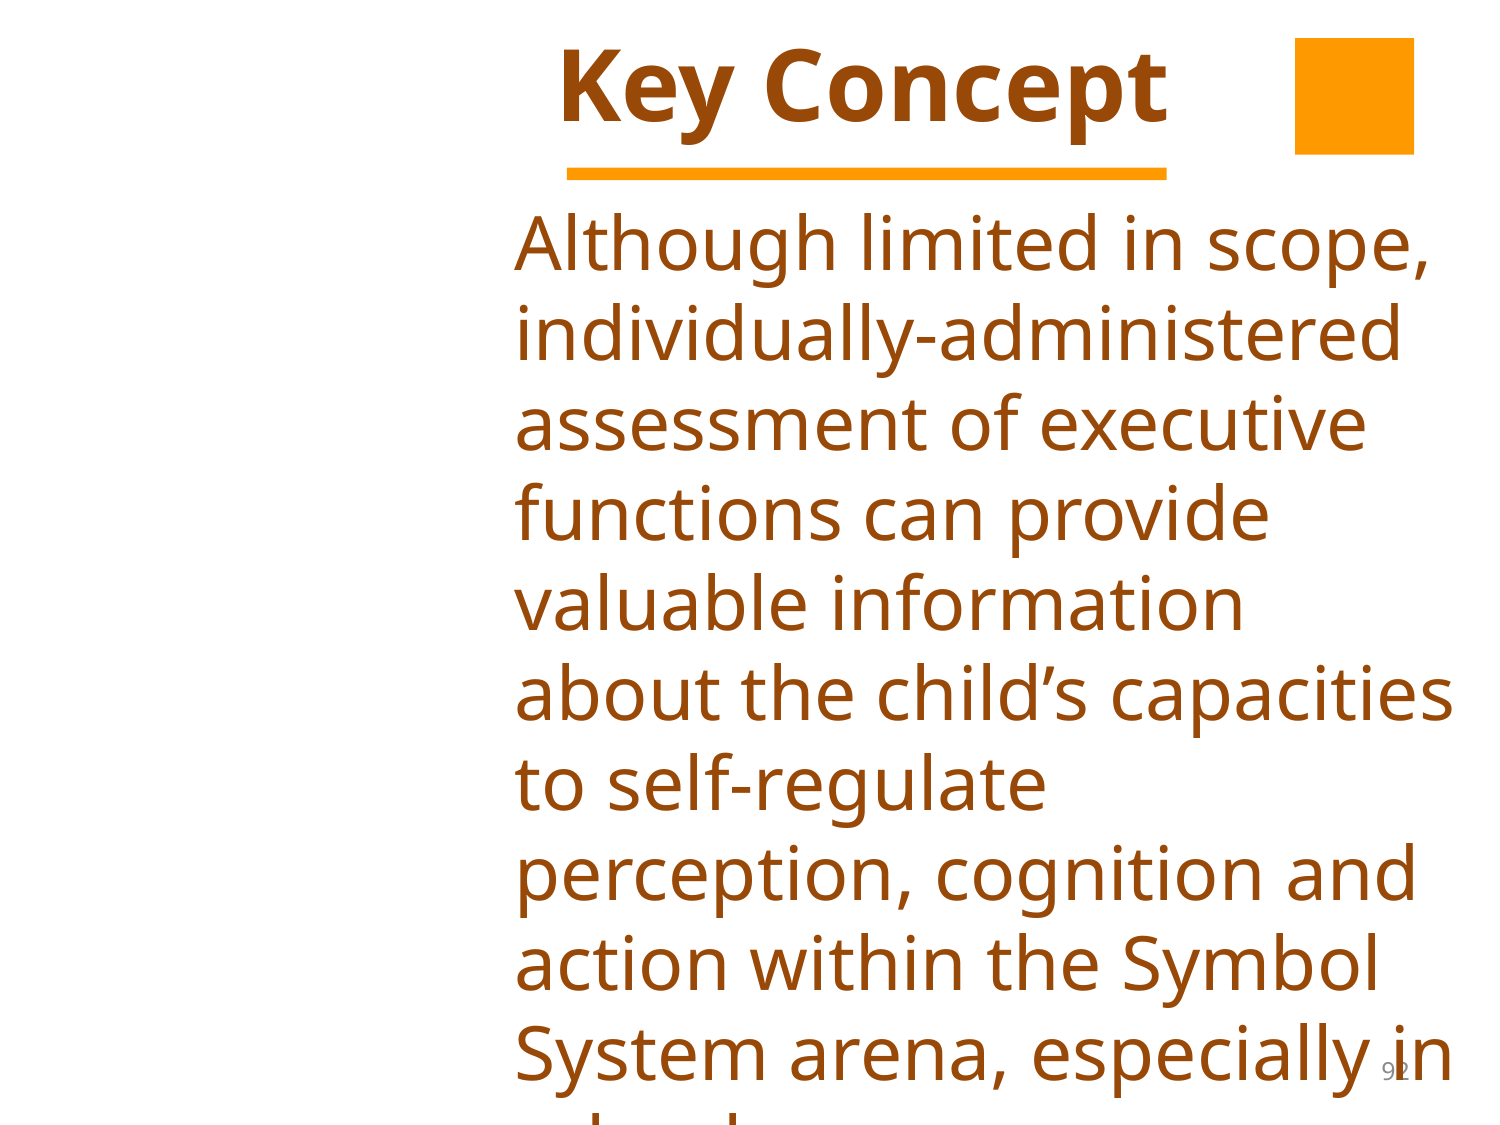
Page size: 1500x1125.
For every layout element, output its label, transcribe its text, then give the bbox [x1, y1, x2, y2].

text_box [1293, 36, 1416, 157]
text_box Key Concept [540, 14, 1186, 149]
text_box Although limited in scope, individually-administered assessment of executive functions can provide valuable information about the child’s capacities to self-regulate perception, cognition and action within the Symbol System arena, especially in school. [500, 188, 1484, 1125]
